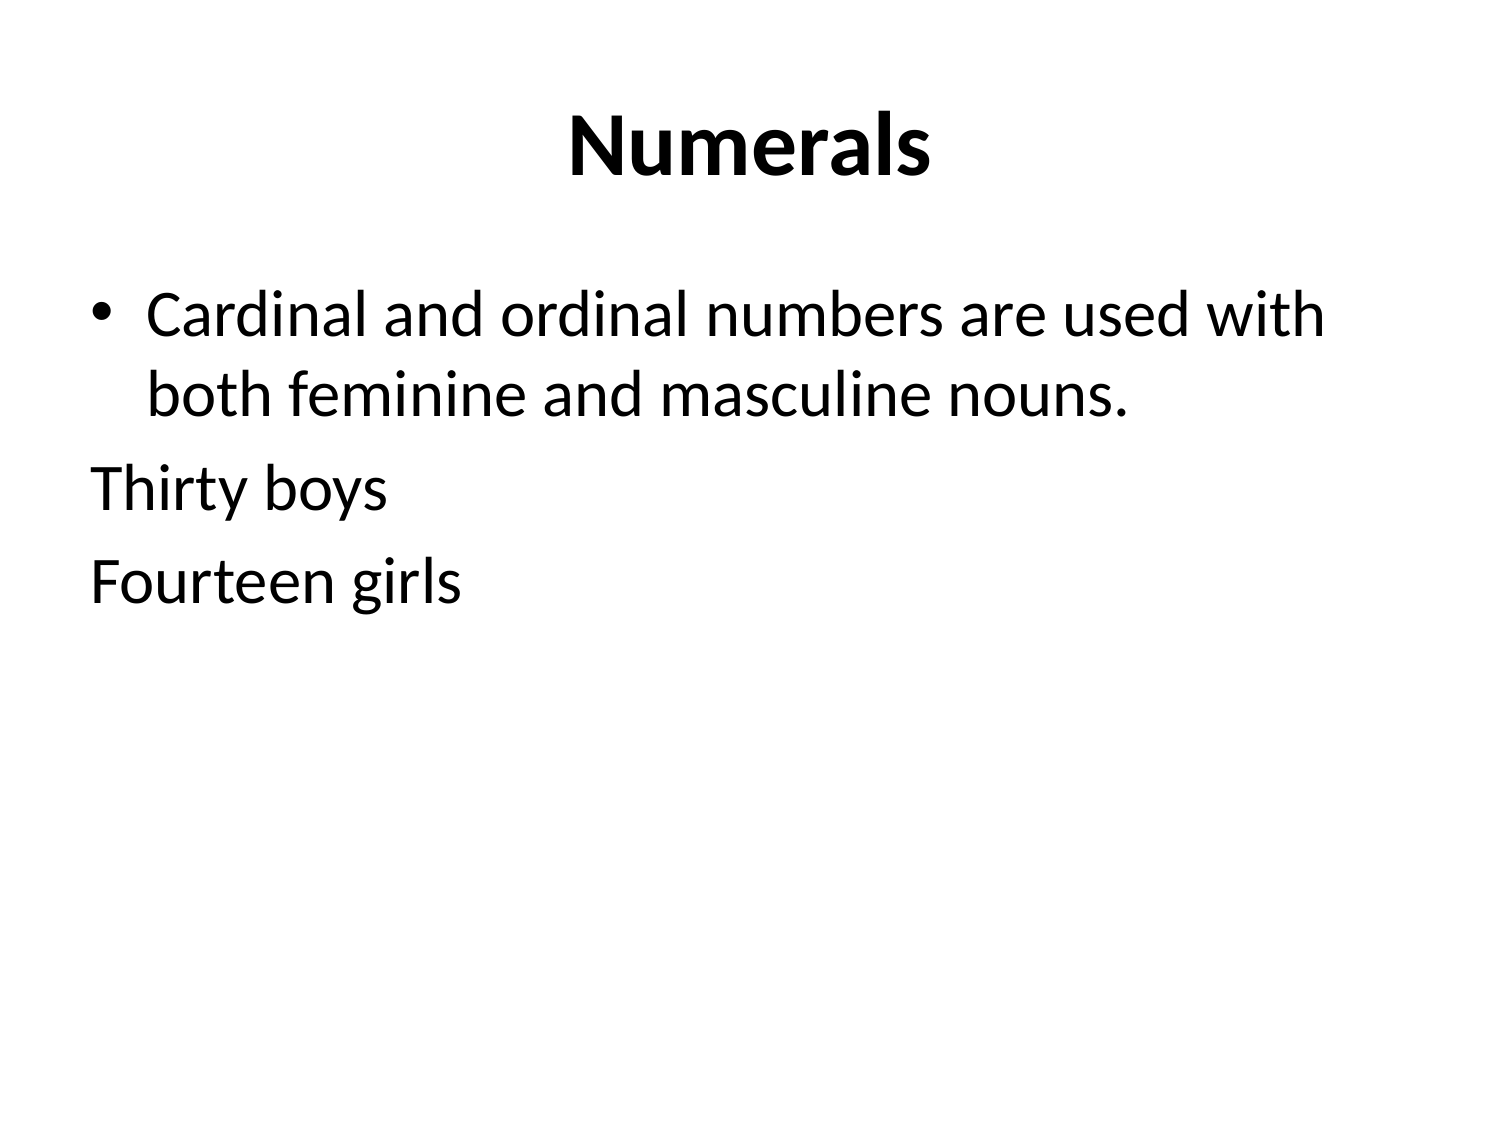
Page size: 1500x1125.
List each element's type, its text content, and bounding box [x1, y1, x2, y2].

list Cardinal and ordinal numbers are used with both feminine and masculine nouns. Thirty boys Fourteen girls [75, 262, 1425, 1005]
title Numerals [75, 45, 1425, 233]
